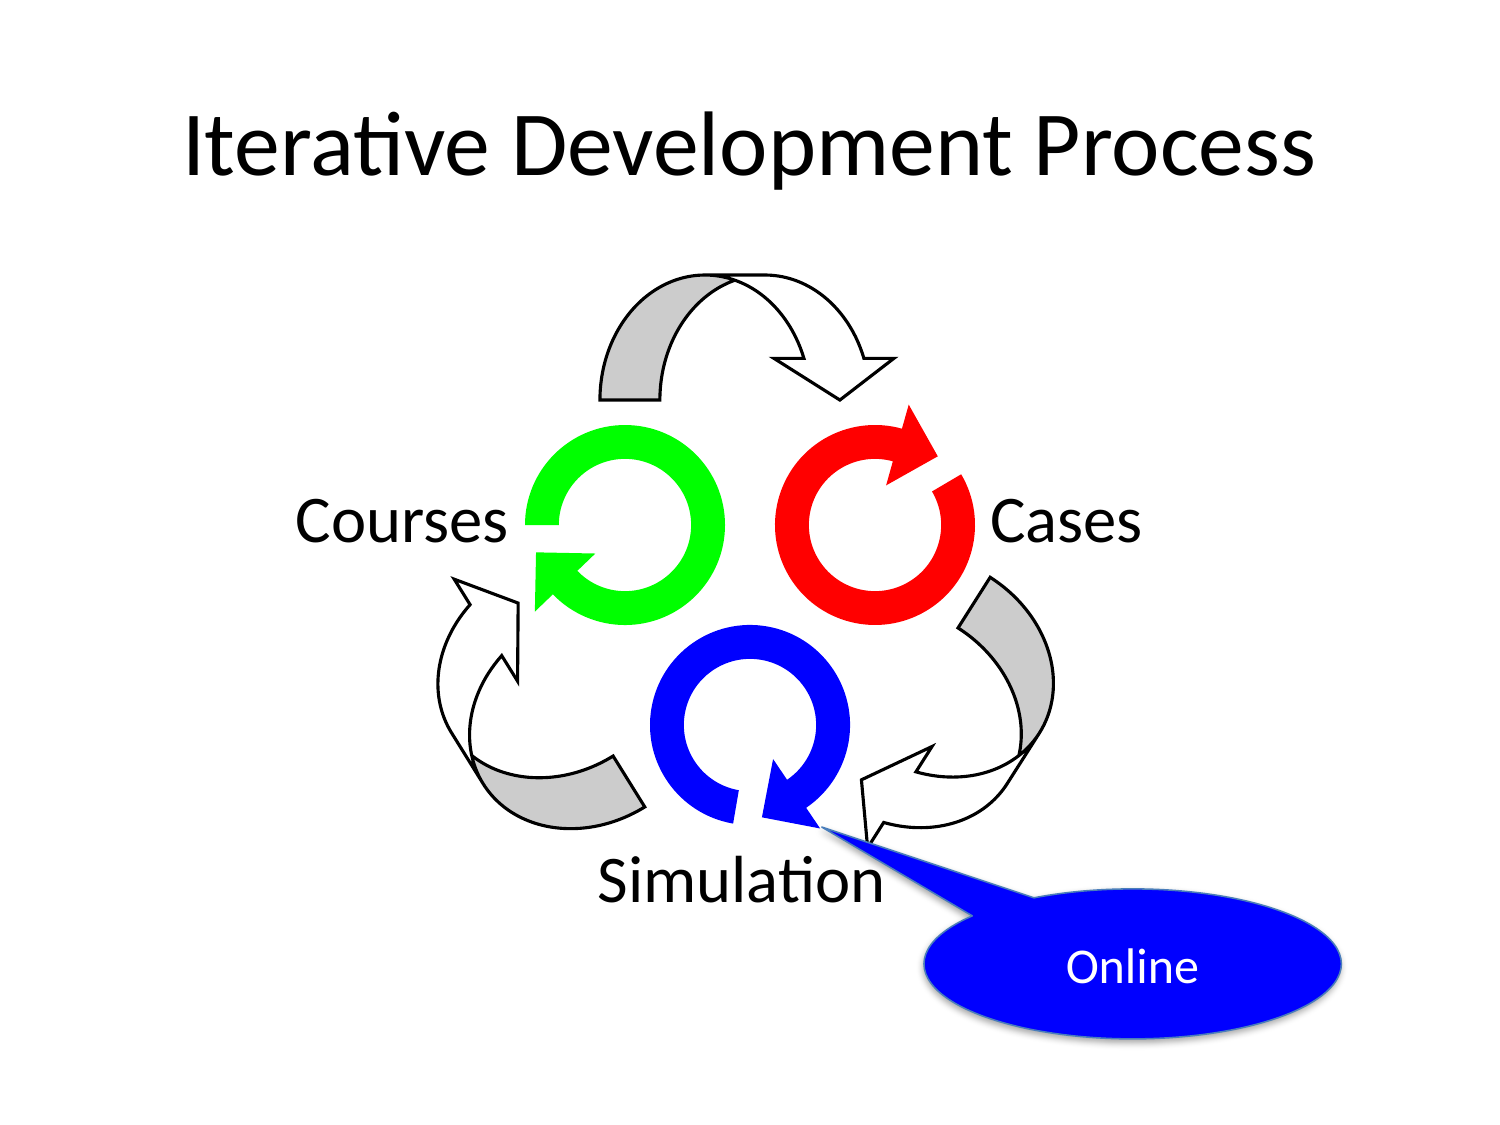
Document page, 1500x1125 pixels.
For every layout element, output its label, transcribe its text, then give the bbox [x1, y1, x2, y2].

text_box [861, 577, 1054, 828]
text_box Cases [975, 468, 1393, 564]
text_box Simulation [582, 828, 921, 923]
text_box [774, 404, 975, 625]
text_box Online [821, 826, 1343, 1040]
text_box [599, 275, 894, 401]
text_box Courses [280, 468, 525, 564]
text_box [437, 579, 645, 829]
text_box [525, 425, 726, 626]
title Iterative Development Process [75, 45, 1425, 233]
text_box [649, 624, 851, 828]
